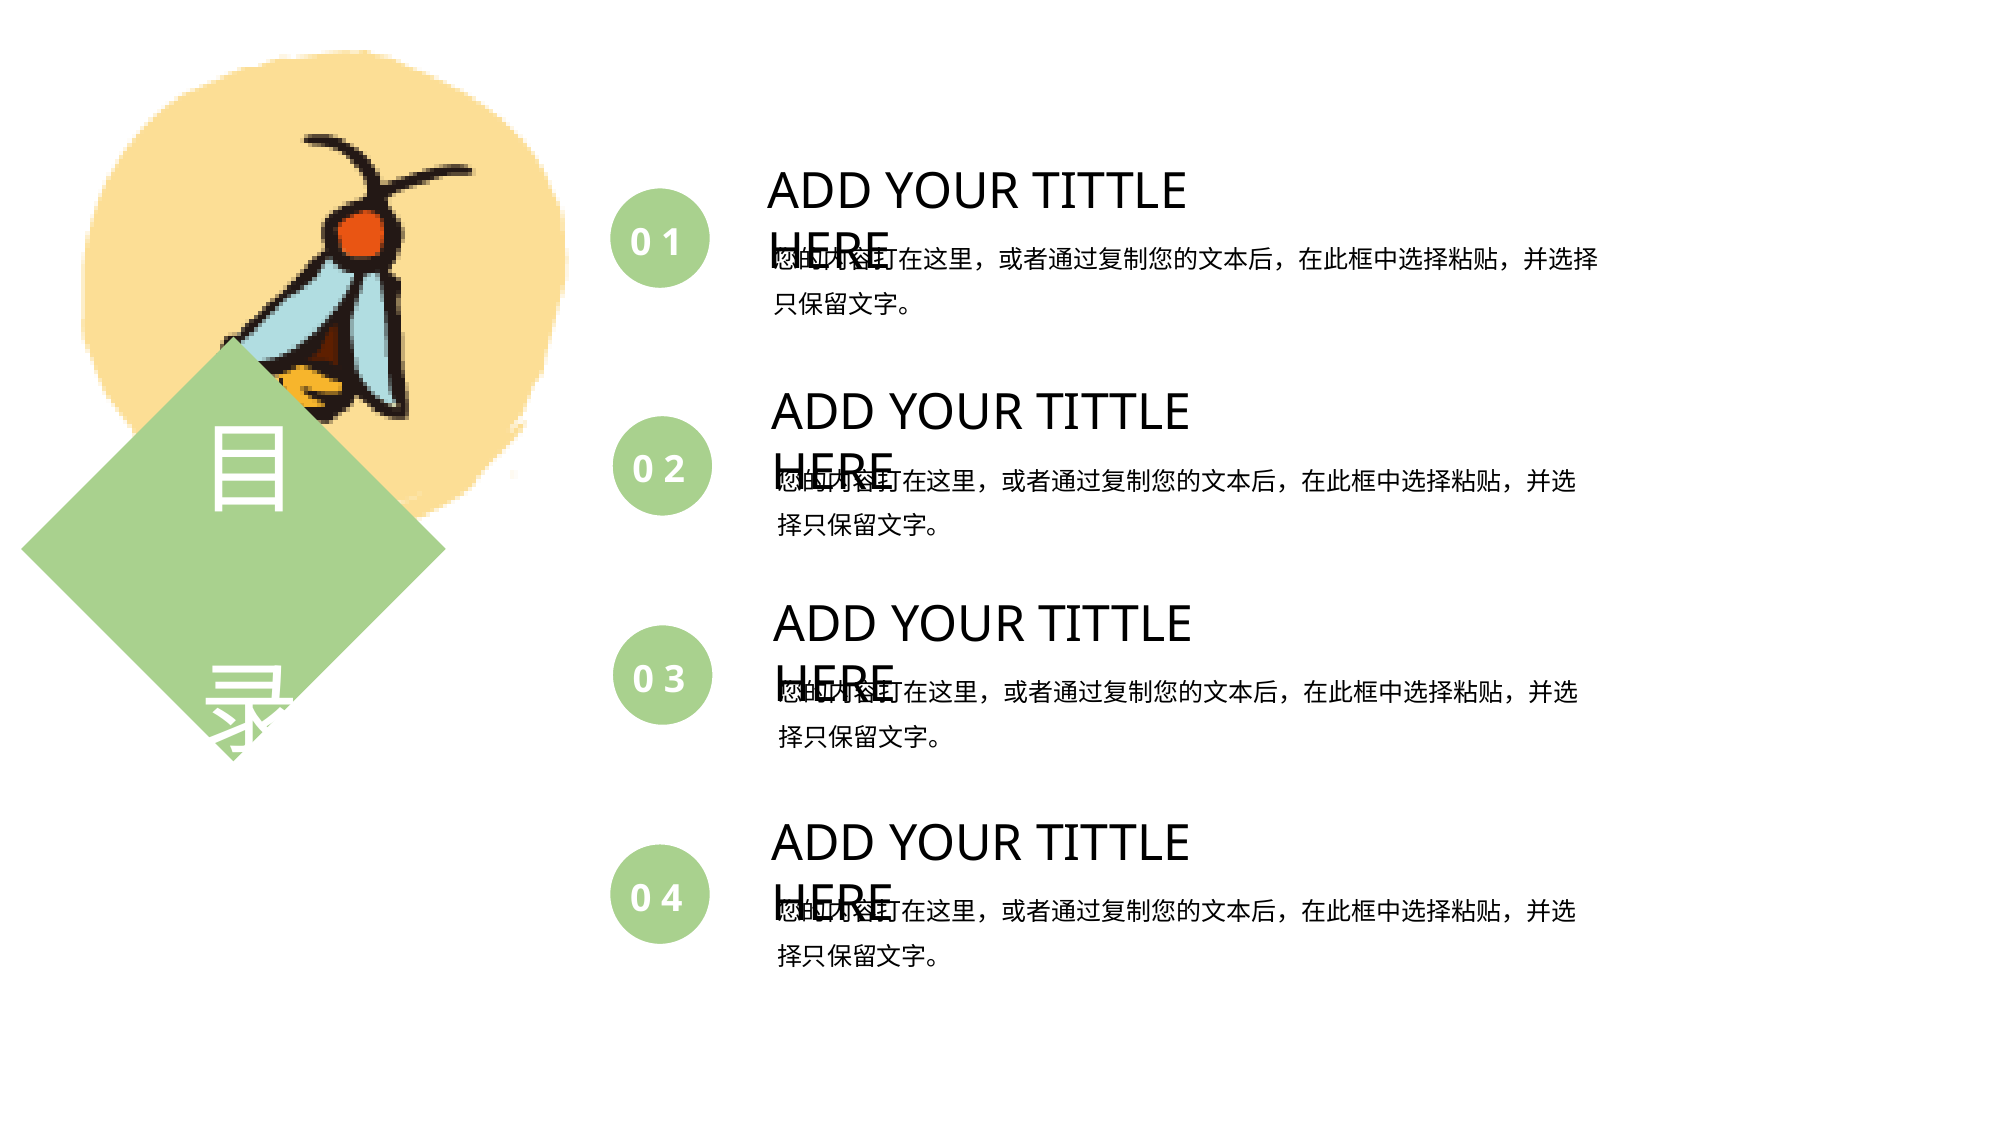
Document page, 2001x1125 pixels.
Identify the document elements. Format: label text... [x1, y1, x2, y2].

text_box [617, 412, 716, 519]
text_box 您的内容打在这里，或者通过复制您的文本后，在此框中选择粘贴，并选择只保留文字。 [764, 654, 1617, 760]
text_box [617, 621, 716, 706]
text_box [606, 220, 610, 256]
text_box 0 4 [610, 866, 703, 926]
picture [73, 24, 595, 583]
text_box ADD YOUR TITTLE HERE [756, 372, 1327, 508]
text_box [615, 841, 714, 948]
text_box ADD YOUR TITTLE HERE [756, 802, 1327, 938]
text_box 0 2 [612, 438, 705, 498]
text_box ADD YOUR TITTLE HERE [753, 151, 1310, 286]
text_box 0 3 [613, 647, 706, 707]
text_box ADD YOUR TITTLE HERE [758, 584, 1310, 720]
text_box [609, 656, 613, 694]
text_box 您的内容打在这里，或者通过复制您的文本后，在此框中选择粘贴，并选择只保留文字。 [762, 442, 1614, 548]
text_box [615, 185, 714, 292]
text_box 目 录 [184, 583, 283, 772]
text_box 0 1 [610, 210, 703, 270]
text_box 您的内容打在这里，或者通过复制您的文本后，在此框中选择粘贴，并选择只保留文字。 [758, 221, 1615, 326]
text_box [21, 497, 184, 712]
text_box [606, 876, 610, 912]
text_box 您的内容打在这里，或者通过复制您的文本后，在此框中选择粘贴，并选择只保留文字。 [762, 872, 1613, 978]
text_box [283, 583, 412, 712]
text_box [620, 707, 706, 729]
